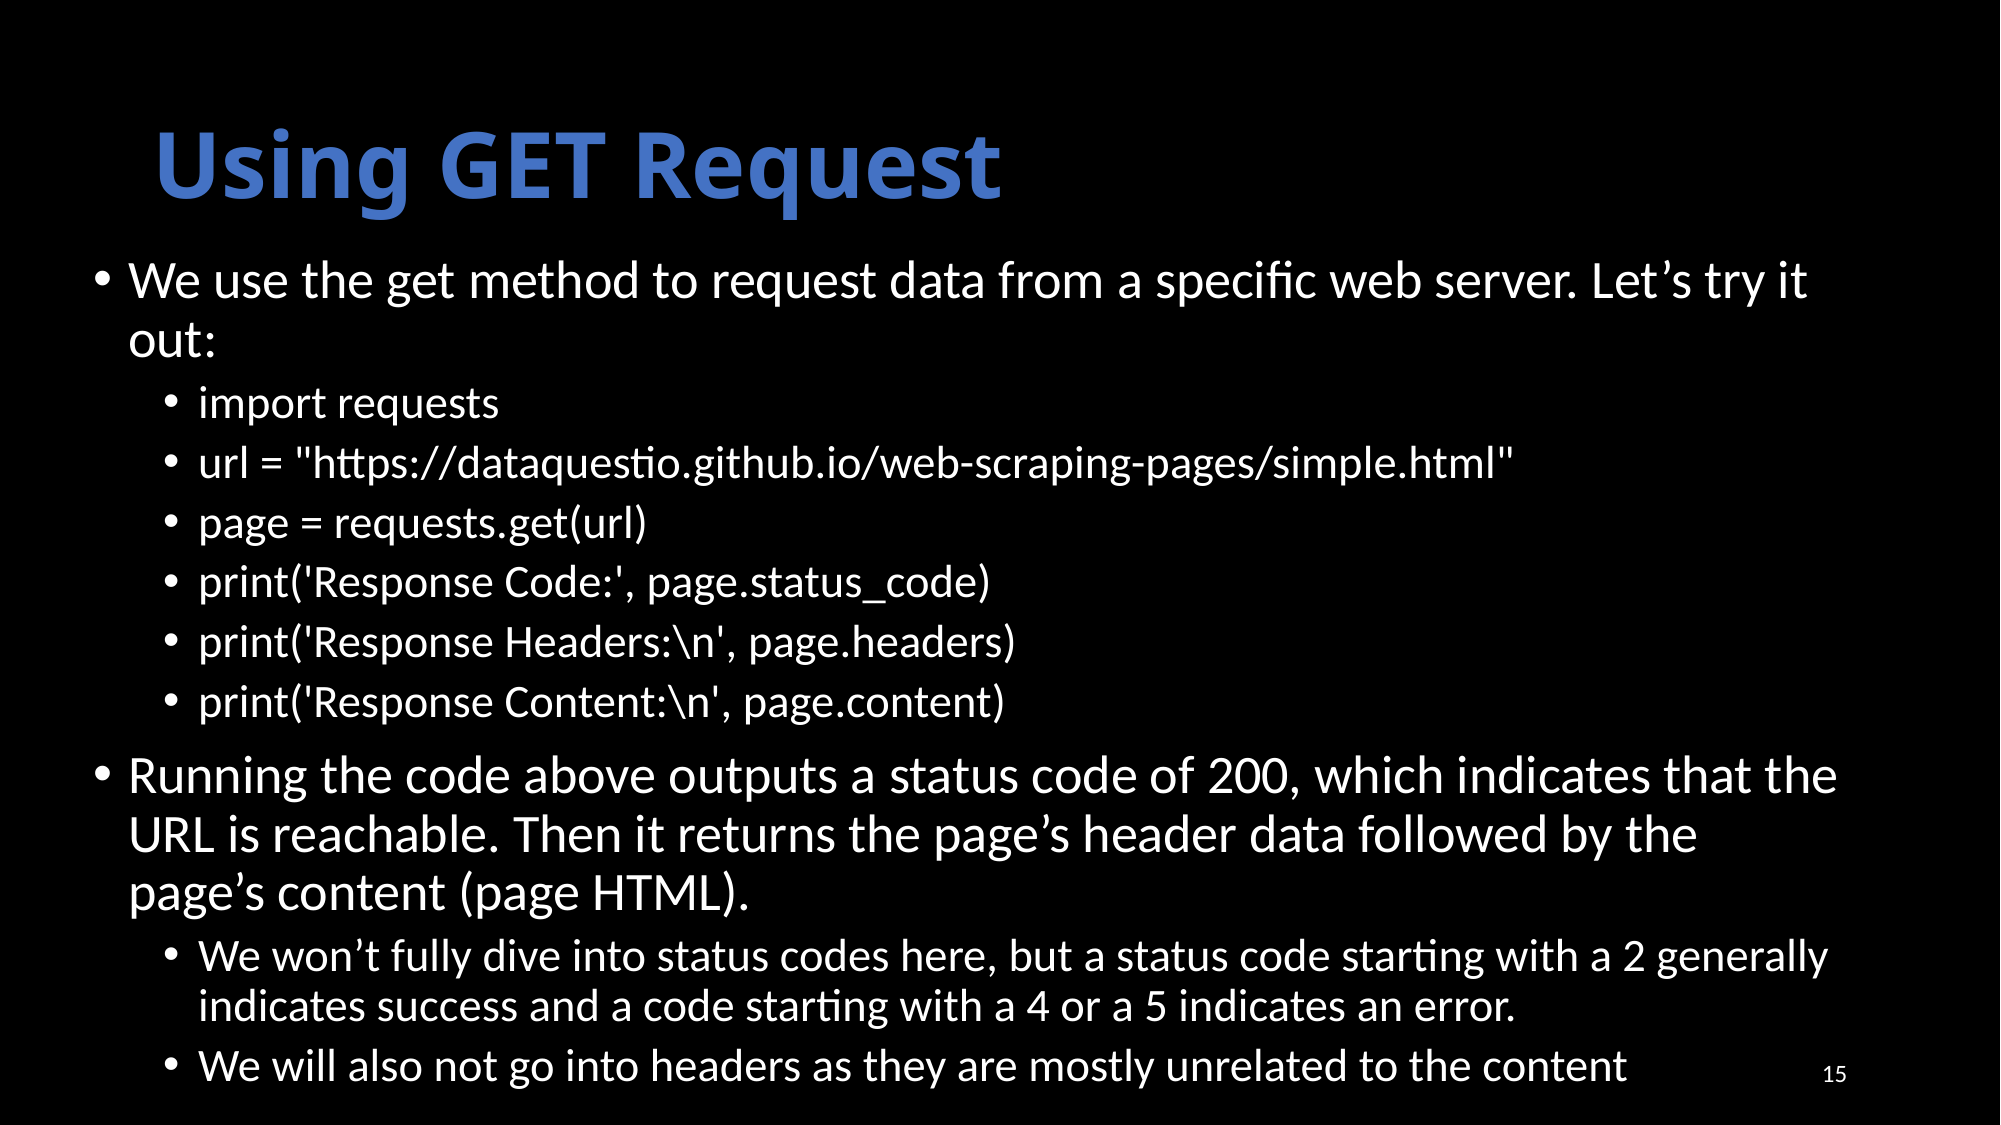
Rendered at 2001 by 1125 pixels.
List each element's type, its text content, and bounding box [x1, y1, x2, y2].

list We use the get method to request data from a specific web server. Let’s try it out: import requests url = "https://dataquestio.github.io/web-scraping-pages/simple.html" page = requests.get(url) print('Response Code:', page.status_code) print('Response Headers:\n', page.headers) print('Response Content:\n', page.content) Running the code above outputs a status code of 200, which indicates that the URL is reachable. Then it returns the page’s header data followed by the page’s content (page HTML). We won’t fully dive into status codes here, but a status code starting with a 2 generally indicates success and a code starting with a 4 or a 5 indicates an error. We will also not go into headers as they are mostly unrelated to the content [78, 244, 1863, 1103]
title Using GET Request [137, 59, 1863, 244]
slide_number 15 [1412, 1042, 1863, 1103]
